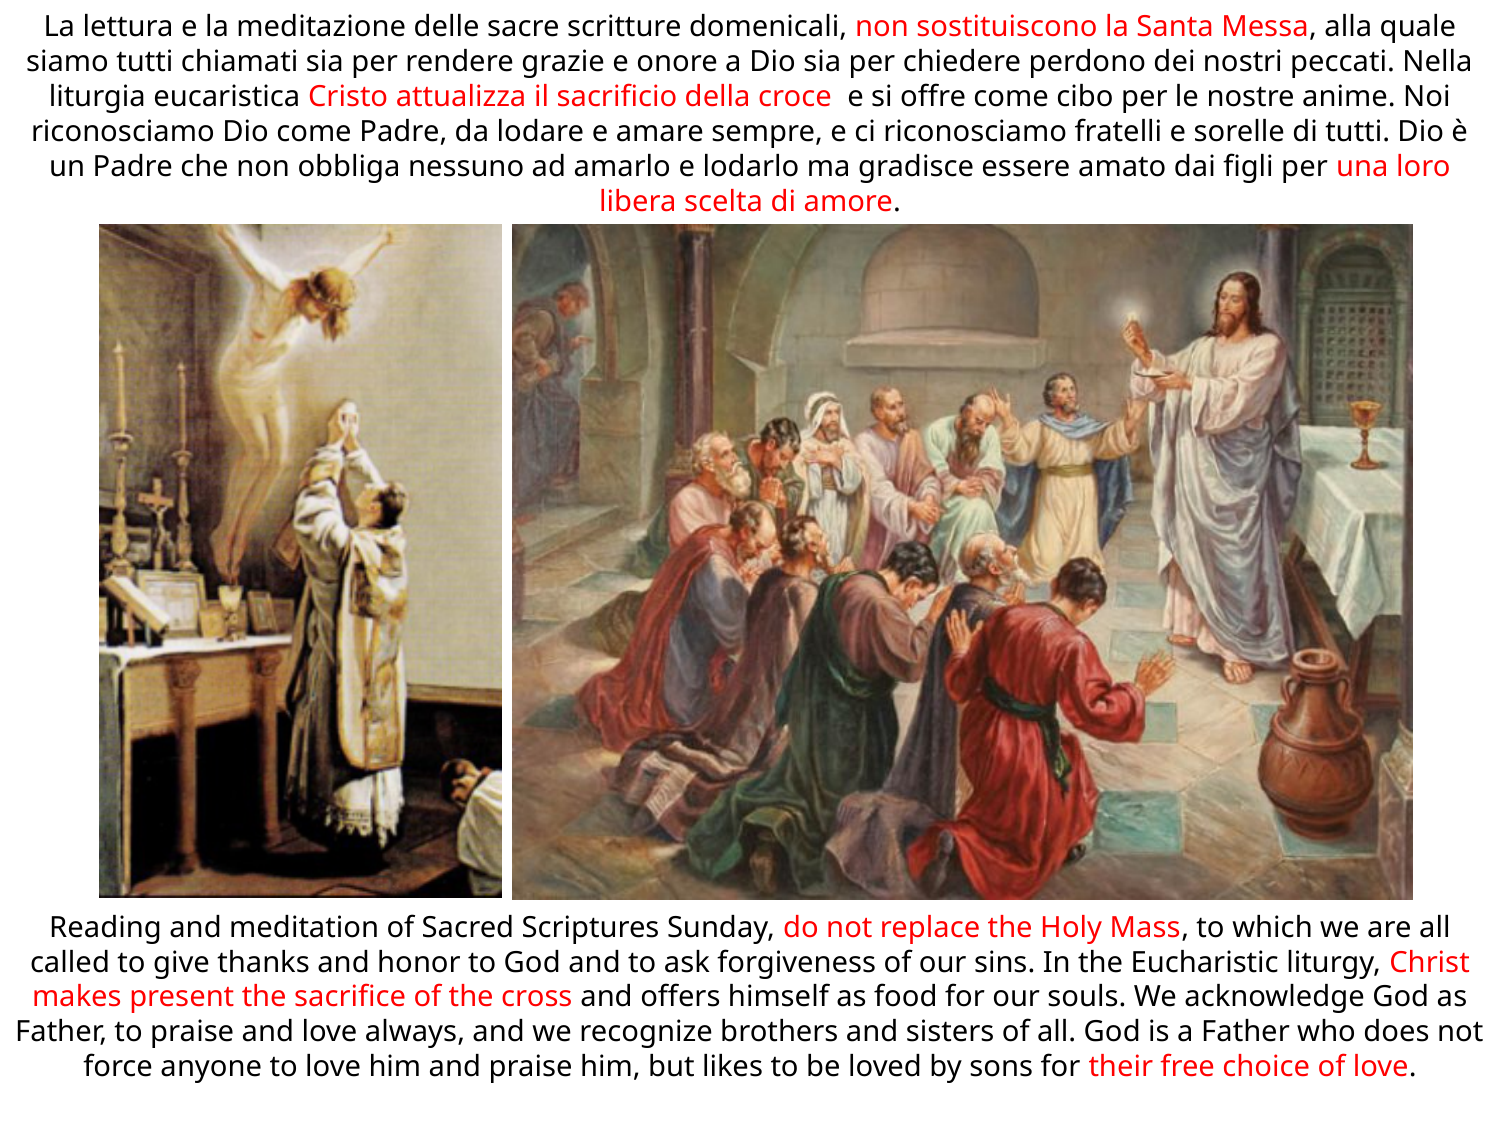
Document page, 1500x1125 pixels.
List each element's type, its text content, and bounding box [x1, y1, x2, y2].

text_box Reading and meditation of Sacred Scriptures Sunday, do not replace the Holy Mass, to which we are all called to give thanks and honor to God and to ask forgiveness of our sins. In the Eucharistic liturgy, Christ makes present the sacrifice of the cross and offers himself as food for our souls. We acknowledge God as Father, to praise and love always, and we recognize brothers and sisters of all. God is a Father who does not force anyone to love him and praise him, but likes to be loved by sons for their free choice of love. [0, 900, 1500, 1090]
picture [99, 224, 502, 898]
text_box La lettura e la meditazione delle sacre scritture domenicali, non sostituiscono la Santa Messa, alla quale siamo tutti chiamati sia per rendere grazie e onore a Dio sia per chiedere perdono dei nostri peccati. Nella liturgia eucaristica Cristo attualizza il sacrificio della croce e si offre come cibo per le nostre anime. Noi riconosciamo Dio come Padre, da lodare e amare sempre, e ci riconosciamo fratelli e sorelle di tutti. Dio è un Padre che non obbliga nessuno ad amarlo e lodarlo ma gradisce essere amato dai figli per una loro libera scelta di amore. [0, 0, 1500, 225]
picture [512, 224, 1413, 900]
